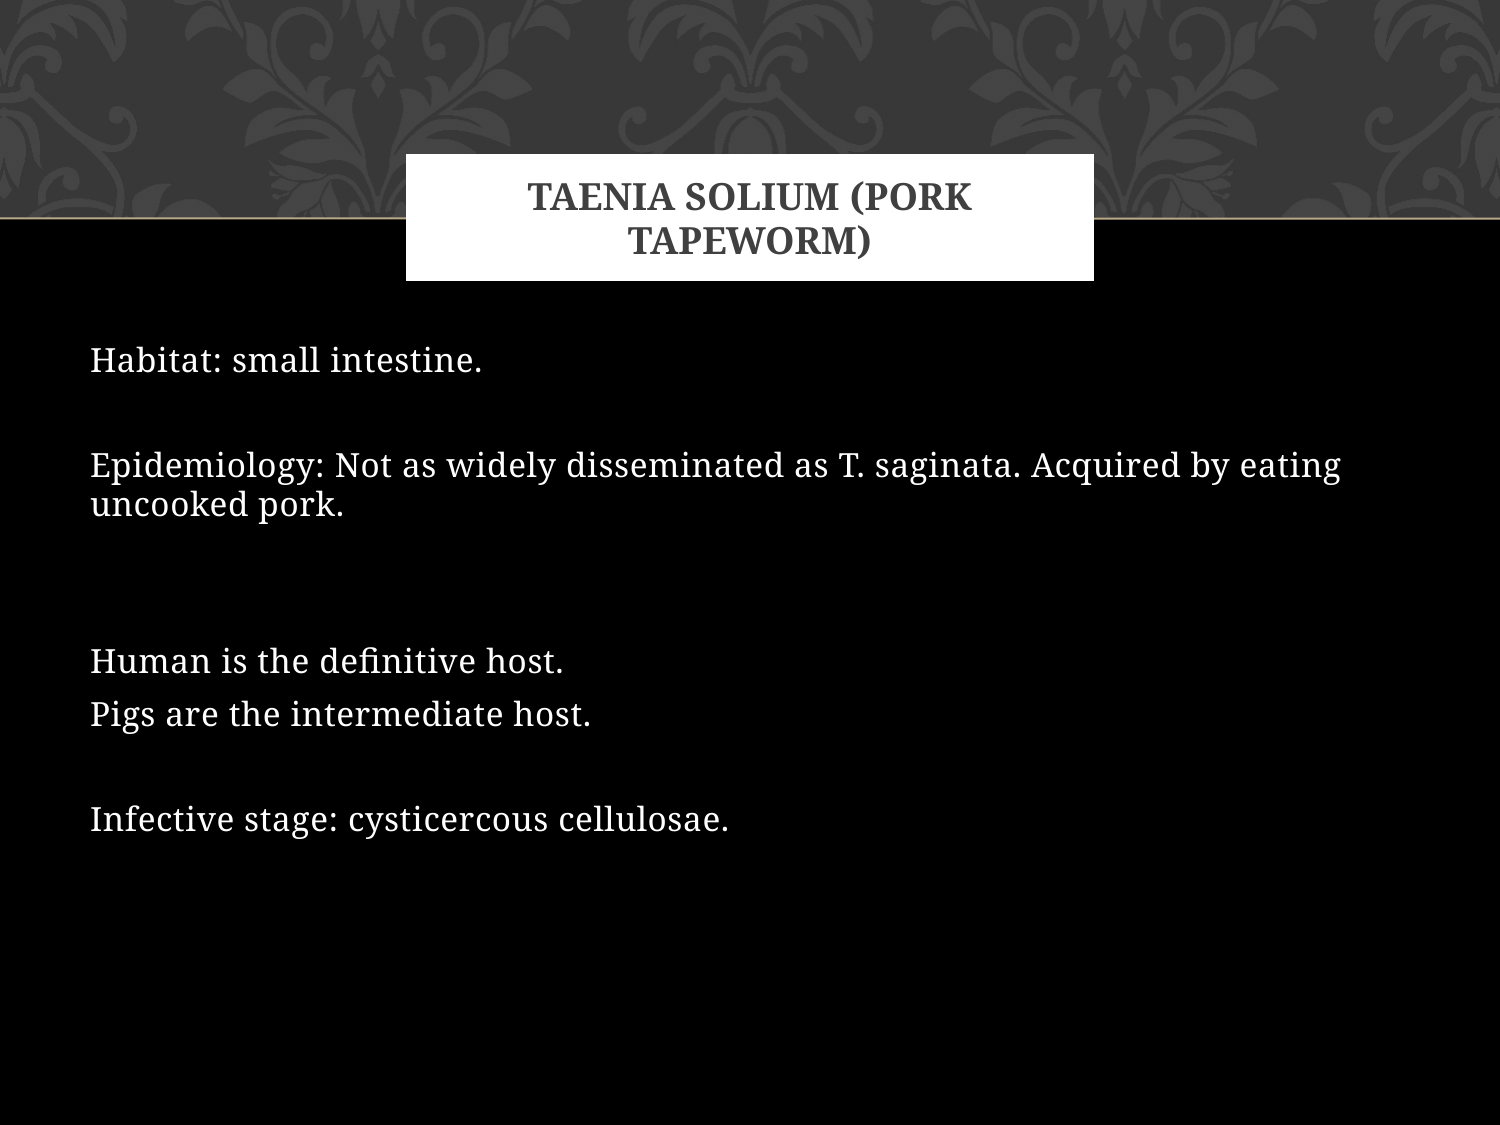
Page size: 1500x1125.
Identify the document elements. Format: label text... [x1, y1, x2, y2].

list Habitat: small intestine. Epidemiology: Not as widely disseminated as T. saginata. Acquired by eating uncooked pork. Human is the definitive host. Pigs are the intermediate host. Infective stage: cysticercous cellulosae. [75, 331, 1425, 1000]
title Taenia solium (pork tapeworm) [406, 154, 1094, 281]
